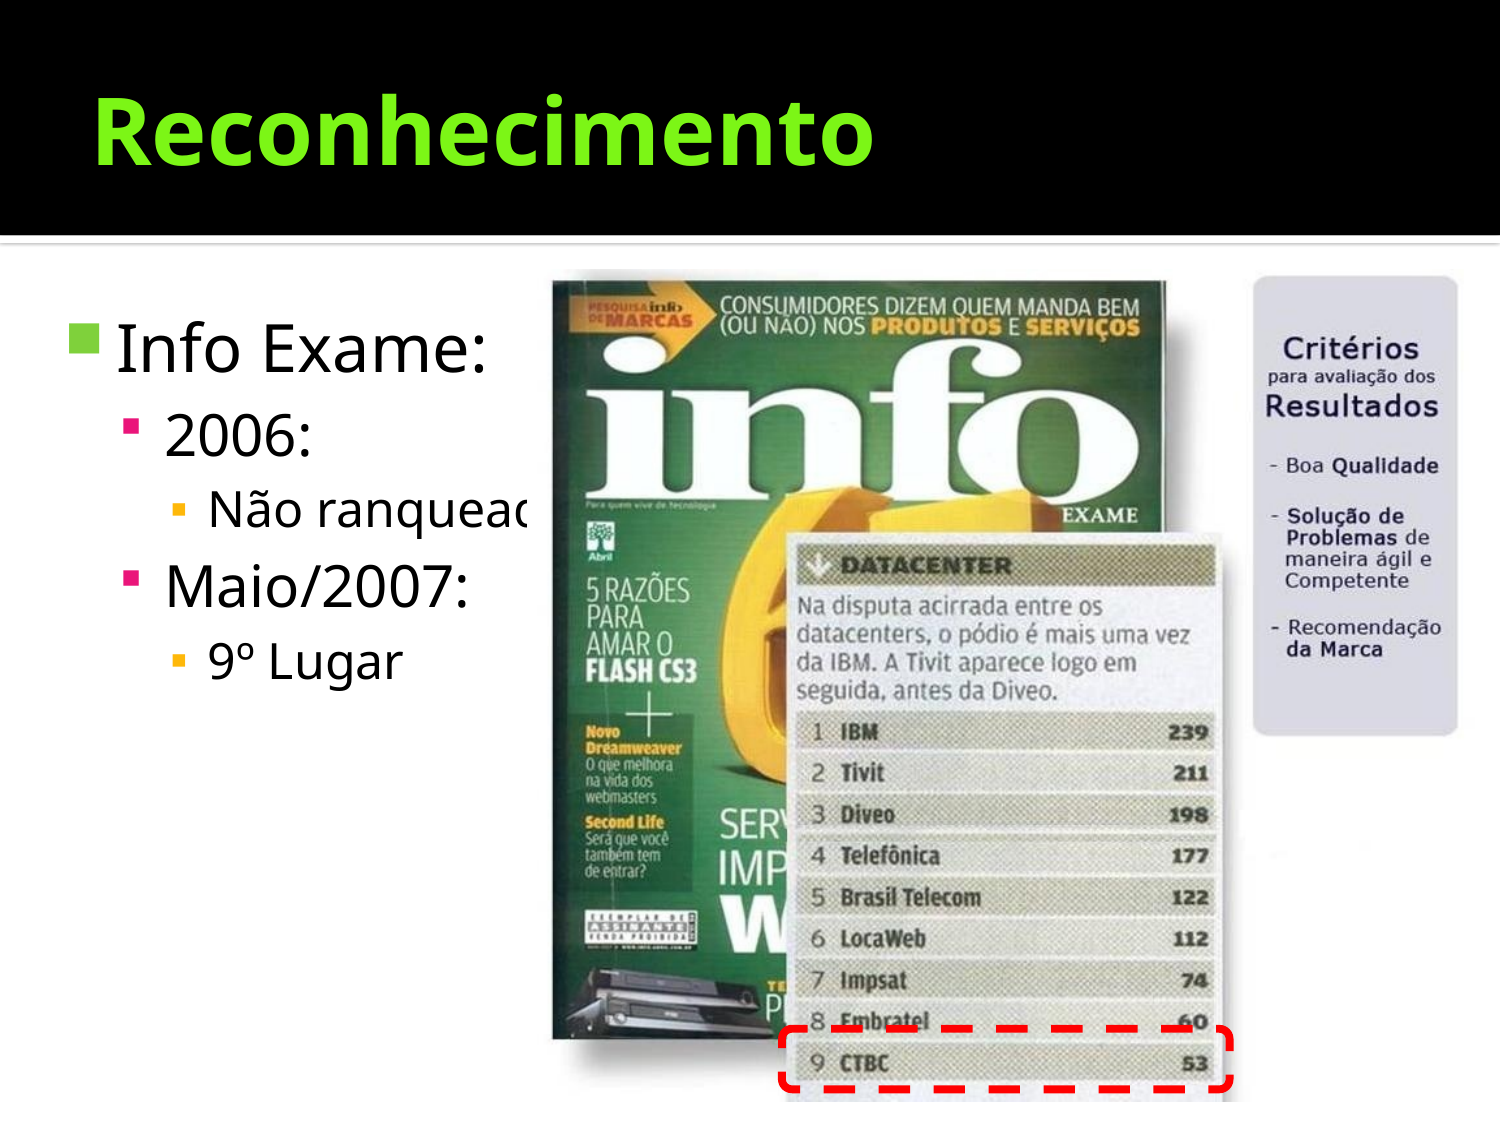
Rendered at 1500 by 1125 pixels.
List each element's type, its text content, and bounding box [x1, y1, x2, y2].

title Reconhecimento [75, 25, 1425, 231]
list Info Exame: 2006: Não ranqueado Maio/2007: 9º Lugar [35, 291, 521, 1050]
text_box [527, 269, 1477, 1102]
